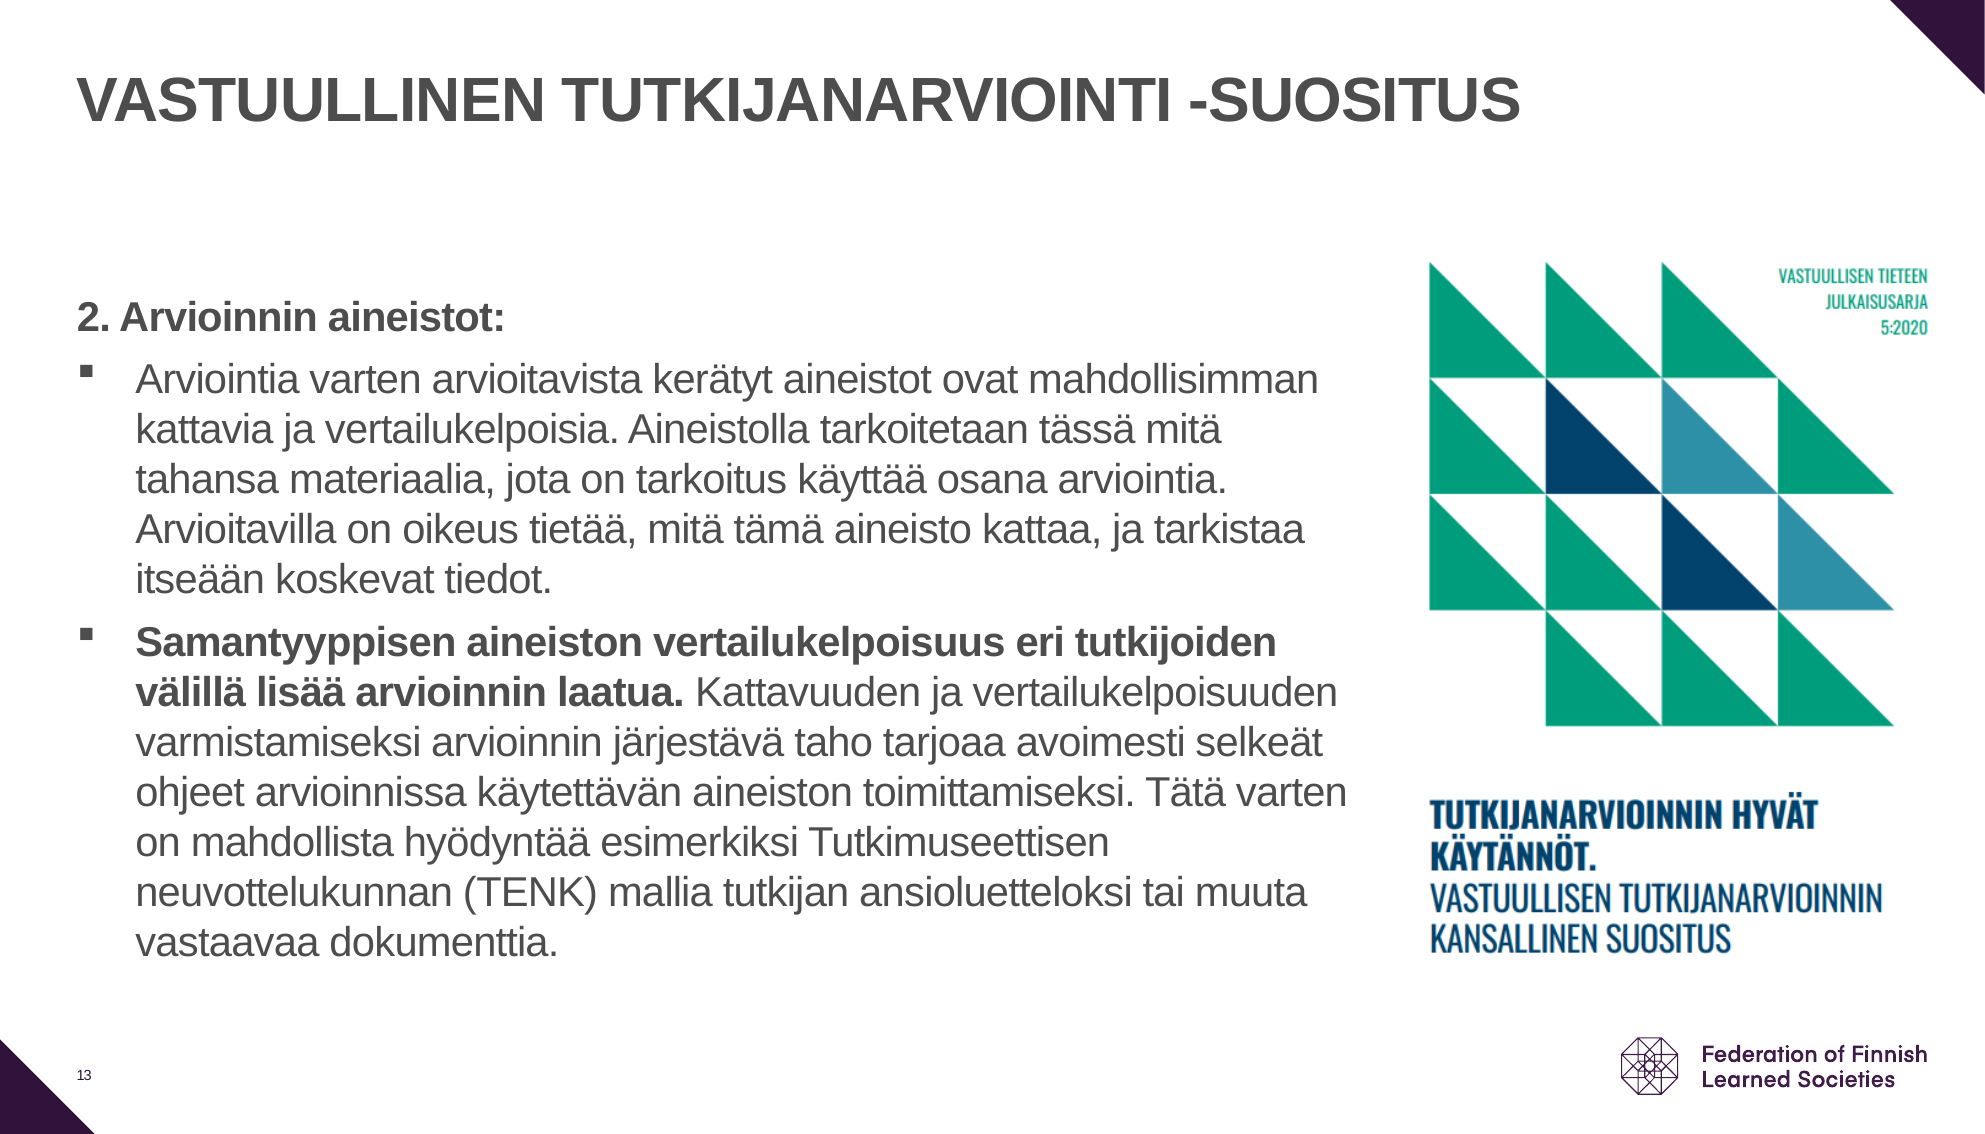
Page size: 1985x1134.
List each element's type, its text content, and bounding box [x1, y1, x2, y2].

list 2. Arvioinnin aineistot: Arviointia varten arvioitavista kerätyt aineistot ovat mahdollisimman kattavia ja vertailukelpoisia. Aineistolla tarkoitetaan tässä mitä tahansa materiaalia, jota on tarkoitus käyttää osana arviointia. Arvioitavilla on oikeus tietää, mitä tämä aineisto kattaa, ja tarkistaa itseään koskevat tiedot. Samantyyppisen aineiston vertailukelpoisuus eri tutkijoiden välillä lisää arvioinnin laatua. Kattavuuden ja vertailukelpoisuuden varmistamiseksi arvioinnin järjestävä taho tarjoaa avoimesti selkeät ohjeet arvioinnissa käytettävän aineiston toimittamiseksi. Tätä varten on mahdollista hyödyntää esimerkiksi Tutkimuseettisen neuvottelukunnan (TENK) mallia tutkijan ansioluetteloksi tai muuta vastaavaa dokumenttia. [70, 283, 1359, 1087]
title VASTUULLINEN TUTKIJANARVIOINTI -SUOSITUS [70, 59, 1914, 235]
picture [1405, 239, 1956, 981]
slide_number 13 [70, 1063, 141, 1087]
